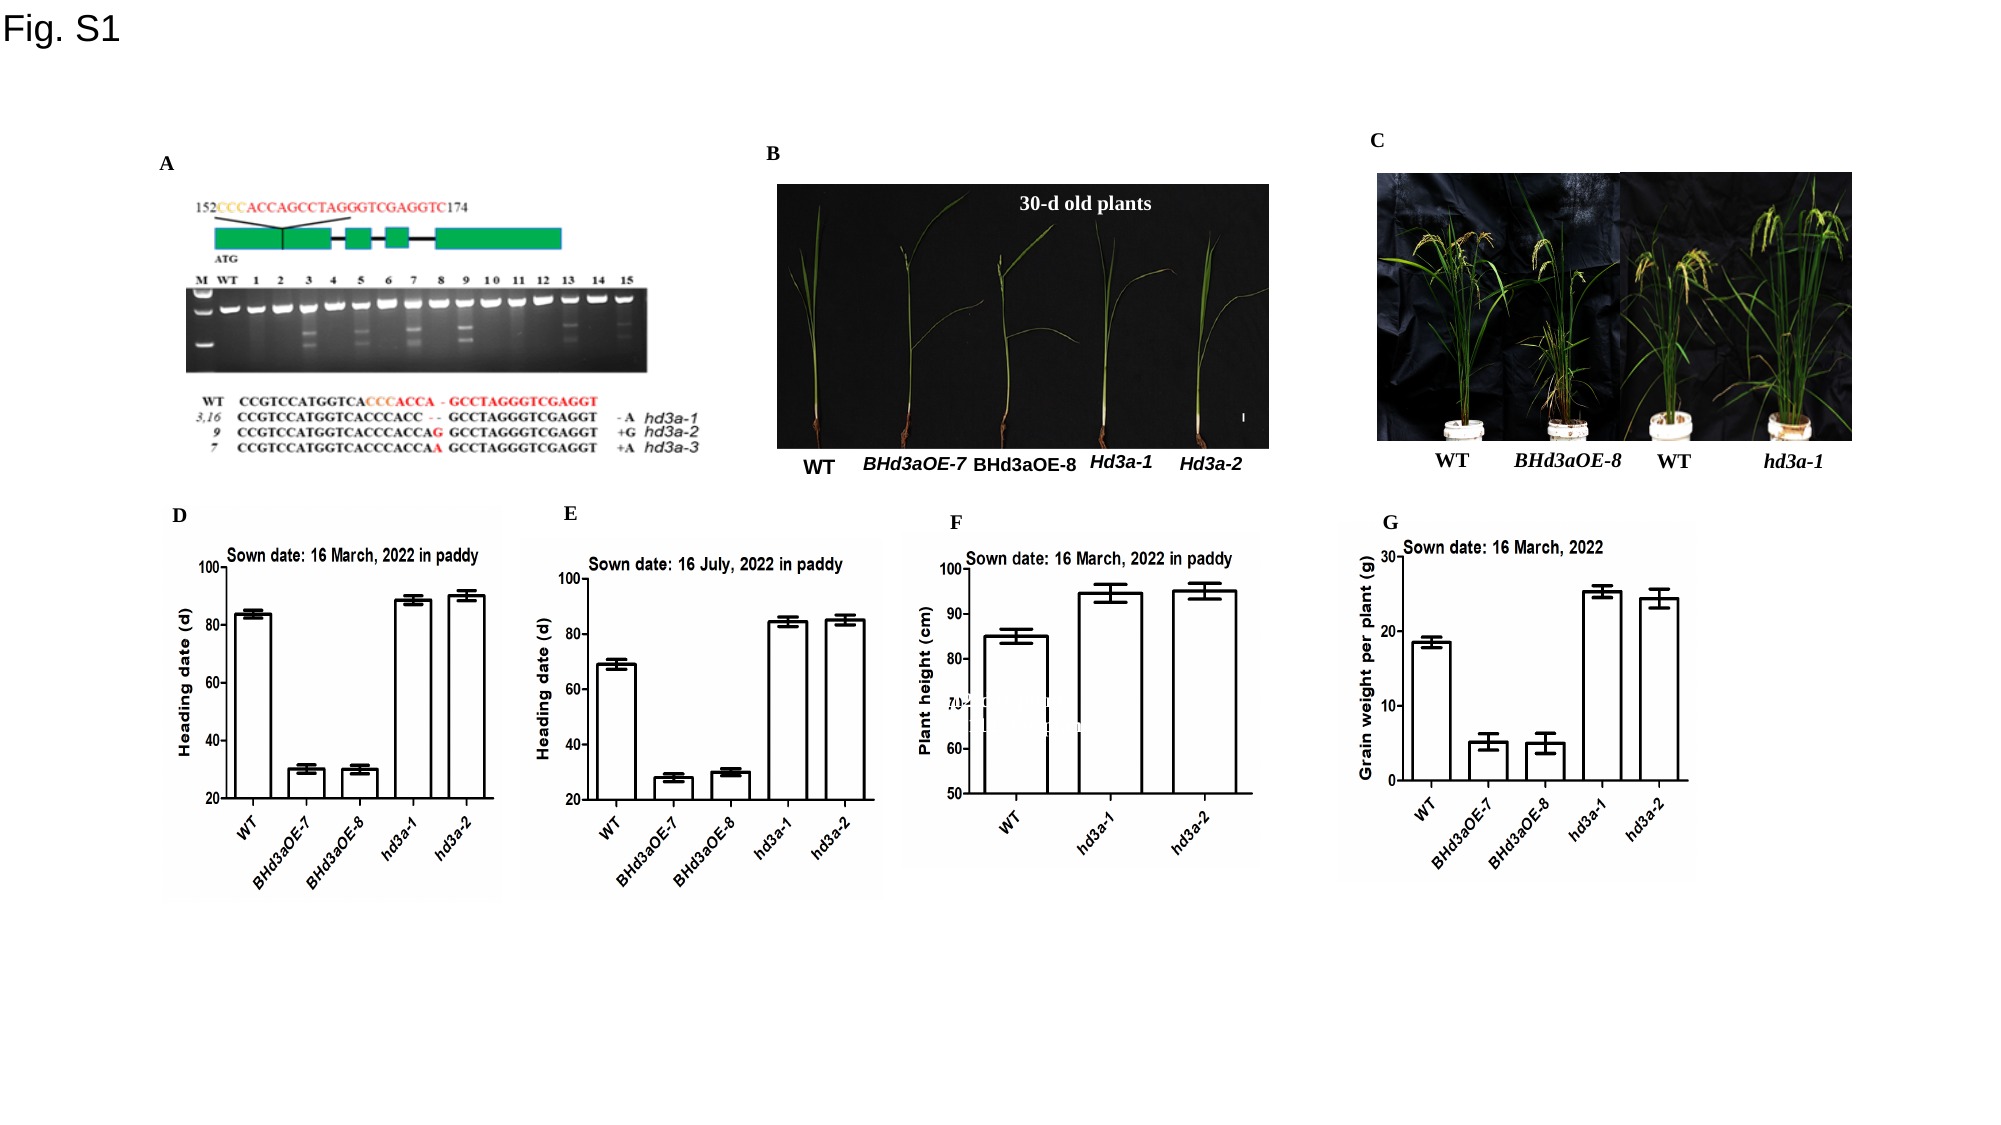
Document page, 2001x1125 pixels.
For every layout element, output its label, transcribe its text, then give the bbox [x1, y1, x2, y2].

text_box BHd3aOE-7 [848, 450, 958, 482]
text_box BHd3aOE-8 [1499, 442, 1650, 479]
picture [162, 504, 503, 903]
picture [185, 195, 709, 468]
text_box Fig. S1 [0, 0, 136, 57]
text_box G [1367, 501, 1439, 520]
text_box E [549, 492, 609, 532]
text_box WT [788, 450, 868, 487]
text_box F [935, 501, 978, 532]
text_box A [144, 141, 192, 182]
text_box C [1355, 119, 1401, 160]
text_box BHd3aOE-8 [958, 450, 1113, 483]
text_box hd3a-1 [1749, 440, 1853, 480]
text_box WT [1420, 442, 1495, 480]
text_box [1377, 172, 1852, 442]
picture [901, 532, 1262, 869]
picture [519, 538, 884, 900]
text_box Hd3a-1 [1075, 450, 1164, 480]
text_box D [157, 494, 215, 534]
picture [777, 184, 1270, 450]
text_box WT [1642, 442, 1711, 480]
text_box Hd3a-2 [1164, 450, 1258, 482]
picture [1337, 520, 1697, 883]
text_box B [751, 132, 796, 173]
